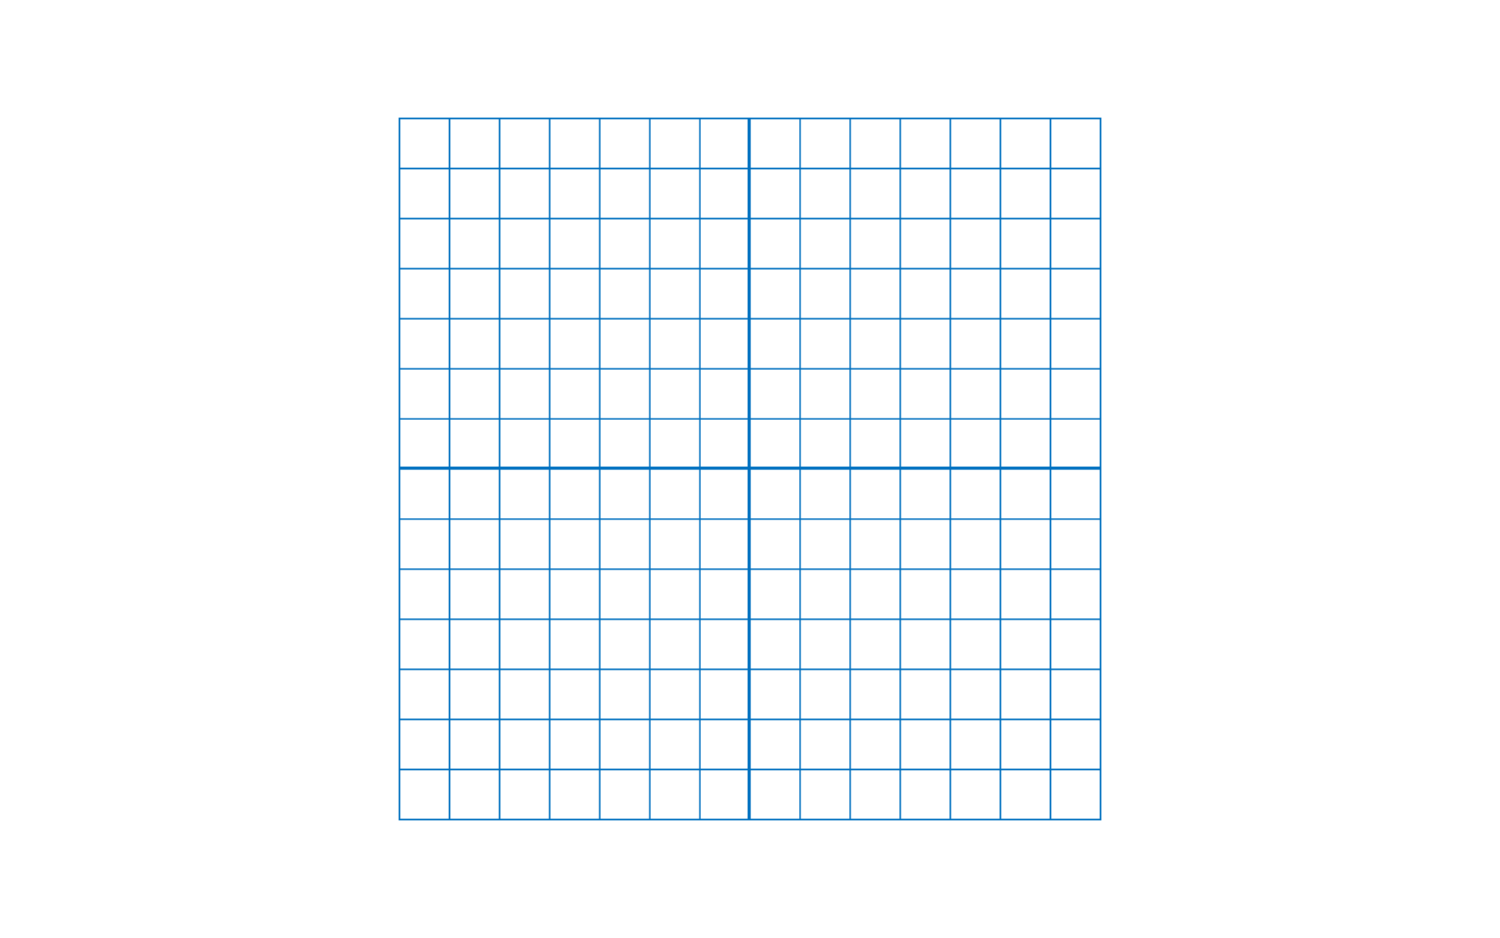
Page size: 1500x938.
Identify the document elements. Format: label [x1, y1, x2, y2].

picture [388, 107, 1111, 830]
